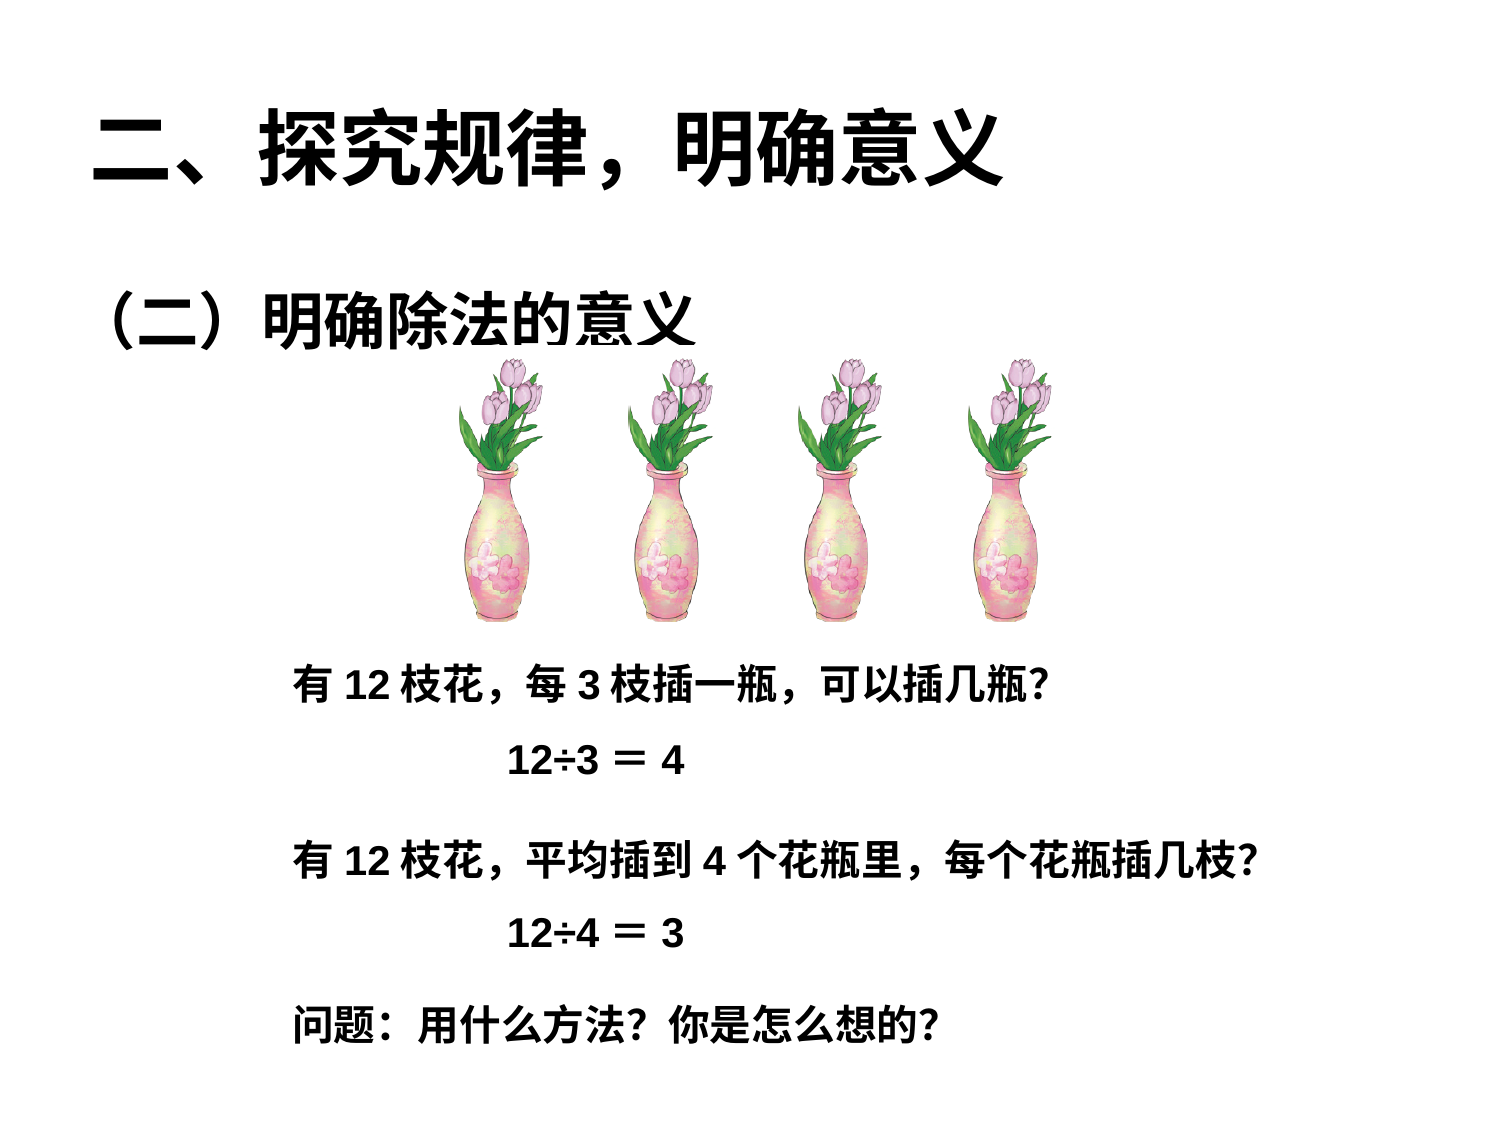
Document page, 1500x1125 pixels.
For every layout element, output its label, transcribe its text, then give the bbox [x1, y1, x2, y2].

text_box 有12枝花，平均插到4个花瓶里，每个花瓶插几枝？ [277, 816, 1406, 892]
text_box 12÷4＝3 [492, 892, 798, 963]
text_box 12÷3＝4 [492, 716, 798, 791]
text_box （二）明确除法的意义 [59, 259, 885, 365]
text_box 有12枝花，每3枝插一瓶，可以插几瓶？ [277, 640, 1270, 716]
text_box 二、探究规律，明确意义 [74, 66, 1336, 206]
text_box 问题：用什么方法？你是怎么想的？ [277, 981, 1261, 1056]
picture [441, 345, 1059, 627]
